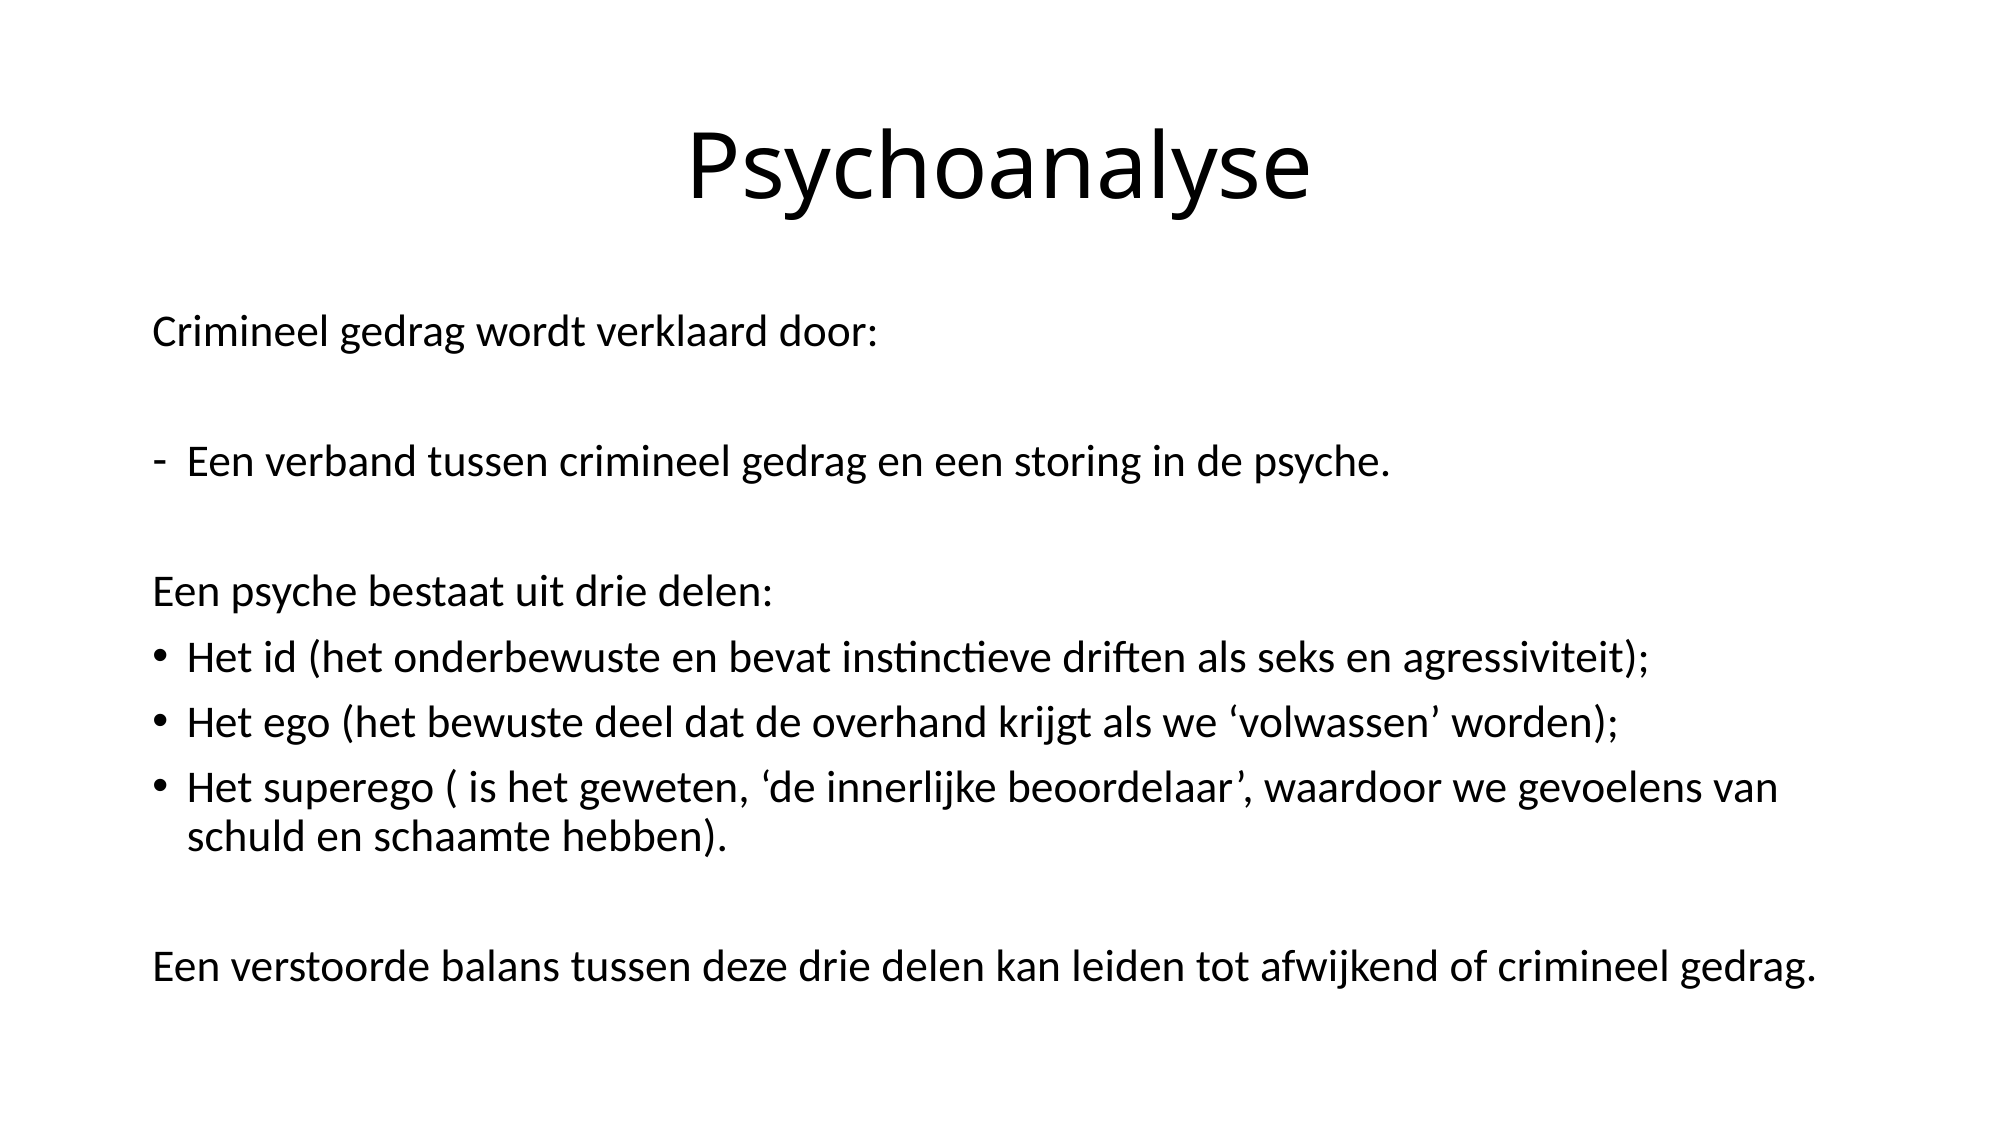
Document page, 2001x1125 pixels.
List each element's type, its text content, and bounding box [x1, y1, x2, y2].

title Psychoanalyse [137, 59, 1863, 278]
list Crimineel gedrag wordt verklaard door: Een verband tussen crimineel gedrag en een storing in de psyche. Een psyche bestaat uit drie delen: Het id (het onderbewuste en bevat instinctieve driften als seks en agressiviteit); Het ego (het bewuste deel dat de overhand krijgt als we ‘volwassen’ worden); Het superego ( is het geweten, ‘de innerlijke beoordelaar’, waardoor we gevoelens van schuld en schaamte hebben). Een verstoorde balans tussen deze drie delen kan leiden tot afwijkend of crimineel gedrag. [137, 299, 1863, 1014]
